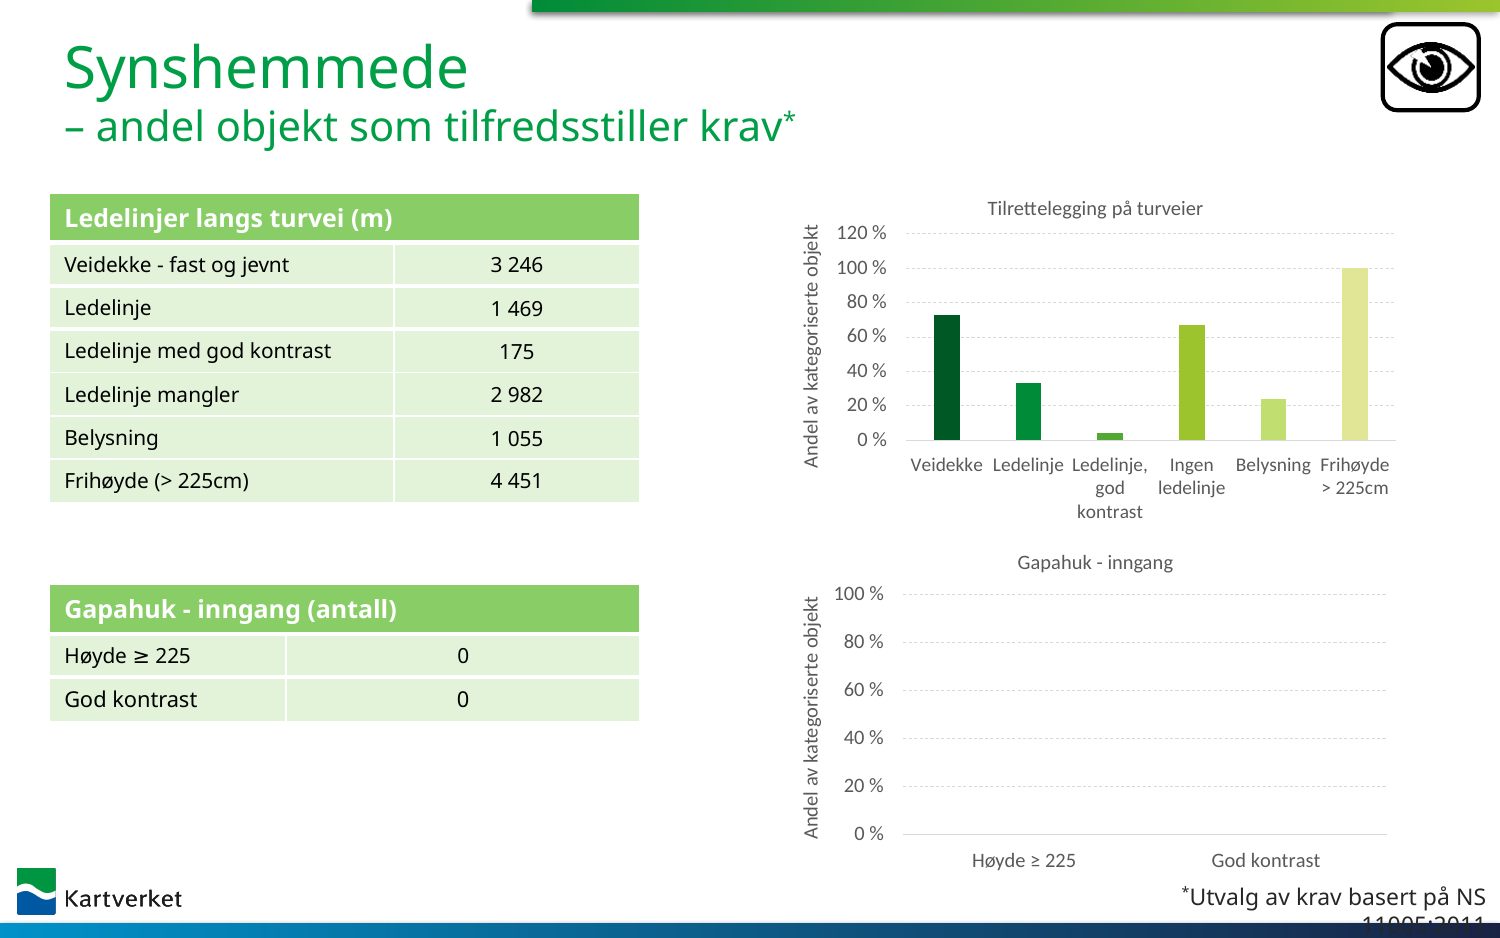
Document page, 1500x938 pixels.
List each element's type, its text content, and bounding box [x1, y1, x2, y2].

table_cell 0 [287, 636, 639, 675]
table_cell Ledelinje med god kontrast [50, 331, 393, 372]
table_cell 1 469 [395, 288, 639, 327]
text_box Synshemmede – andel objekt som tilfredsstiller krav* [49, 24, 1431, 158]
table_cell Ledelinje mangler [50, 373, 393, 415]
table_cell 4 451 [395, 460, 639, 502]
table_cell Ledelinje [50, 288, 393, 327]
table_header Ledelinjer langs turvei (m) [50, 194, 639, 240]
table_cell Belysning [50, 417, 393, 458]
picture [791, 541, 1400, 880]
table_cell Frihøyde (> 225cm) [50, 460, 393, 502]
table_cell 175 [395, 331, 639, 372]
table_cell Veidekke - fast og jevnt [50, 245, 393, 284]
table_header Gapahuk - inngang (antall) [50, 585, 639, 632]
table_cell 3 246 [395, 245, 639, 284]
picture [791, 187, 1400, 526]
table_cell 2 982 [395, 373, 639, 415]
table_cell God kontrast [50, 679, 285, 721]
table_cell 1 055 [395, 417, 639, 458]
table_cell Høyde ≥ 225 [50, 636, 285, 675]
text_box *Utvalg av krav basert på NS 11005:2011 [1068, 873, 1500, 938]
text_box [1382, 24, 1480, 111]
table_cell 0 [287, 679, 639, 721]
